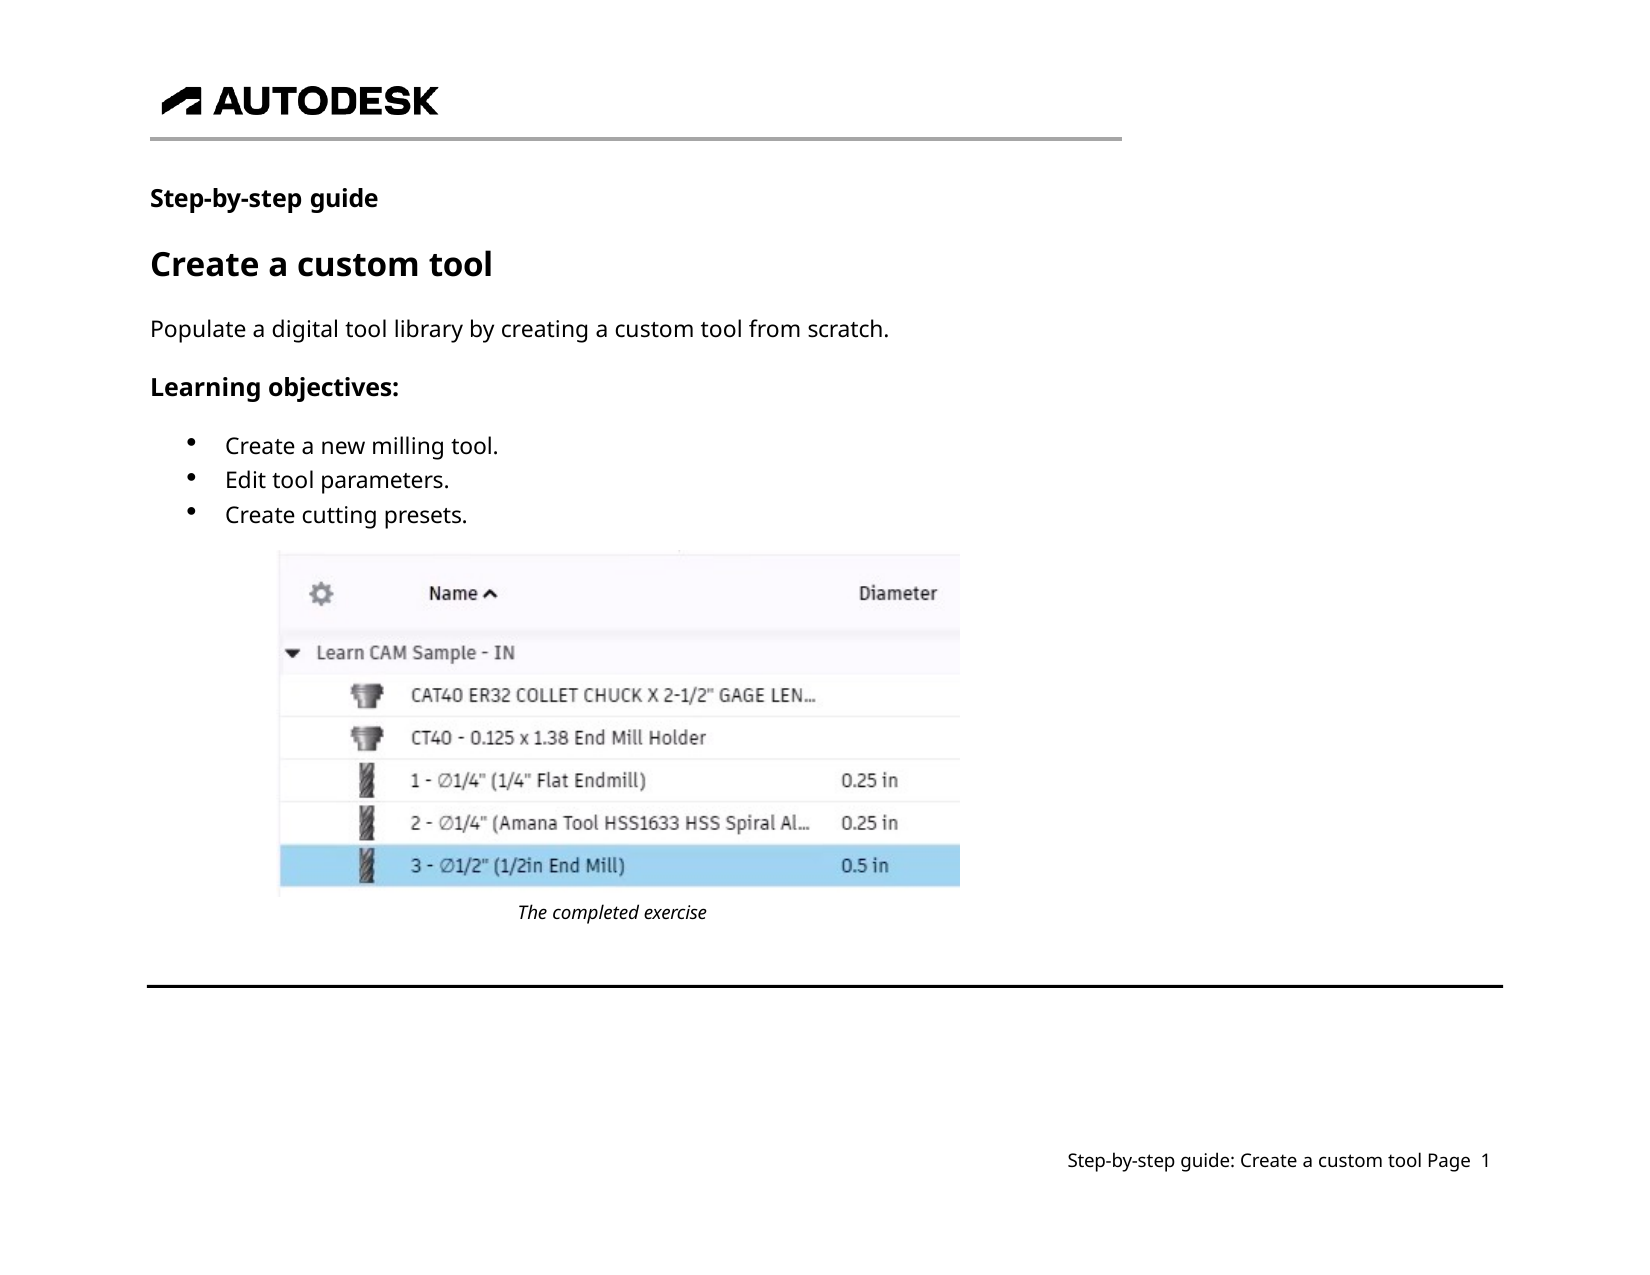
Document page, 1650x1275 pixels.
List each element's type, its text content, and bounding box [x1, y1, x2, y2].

picture [161, 86, 439, 115]
slide_number Step-by-step guide: Create a custom tool Page 3 [1065, 1145, 1509, 1275]
picture [276, 550, 960, 898]
text_box The completed exercise [515, 905, 728, 923]
text_box [146, 984, 1504, 988]
text_box Step-by-step guide Create a custom tool Populate a digital tool library by creating a custom tool from scratch. Learning objectives: Create a new milling tool. Edit tool parameters. Create cutting presets. [147, 180, 898, 528]
